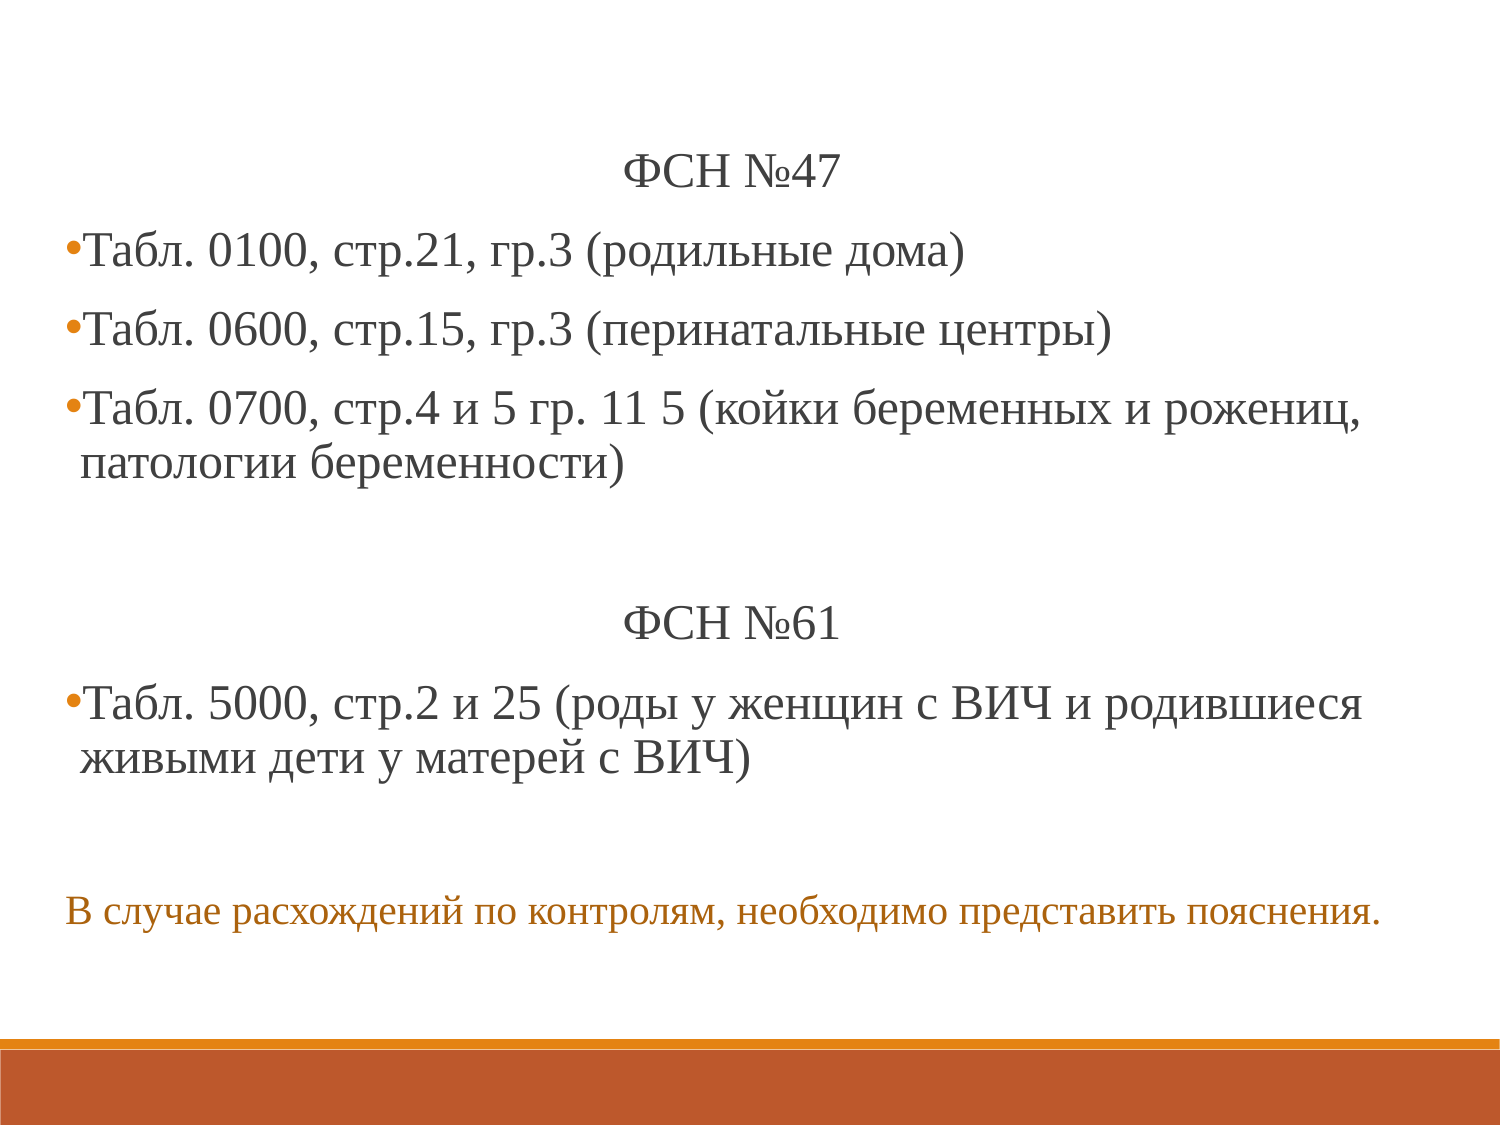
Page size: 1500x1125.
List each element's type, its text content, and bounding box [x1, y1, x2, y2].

list ФСН №47 Табл. 0100, стр.21, гр.3 (родильные дома) Табл. 0600, стр.15, гр.3 (перинатальные центры) Табл. 0700, стр.4 и 5 гр. 11 5 (койки беременных и рожениц, патологии беременности) ФСН №61 Табл. 5000, стр.2 и 25 (роды у женщин с ВИЧ и родившиеся живыми дети у матерей с ВИЧ) В случае расхождений по контролям, необходимо представить пояснения. [64, 137, 1412, 1047]
